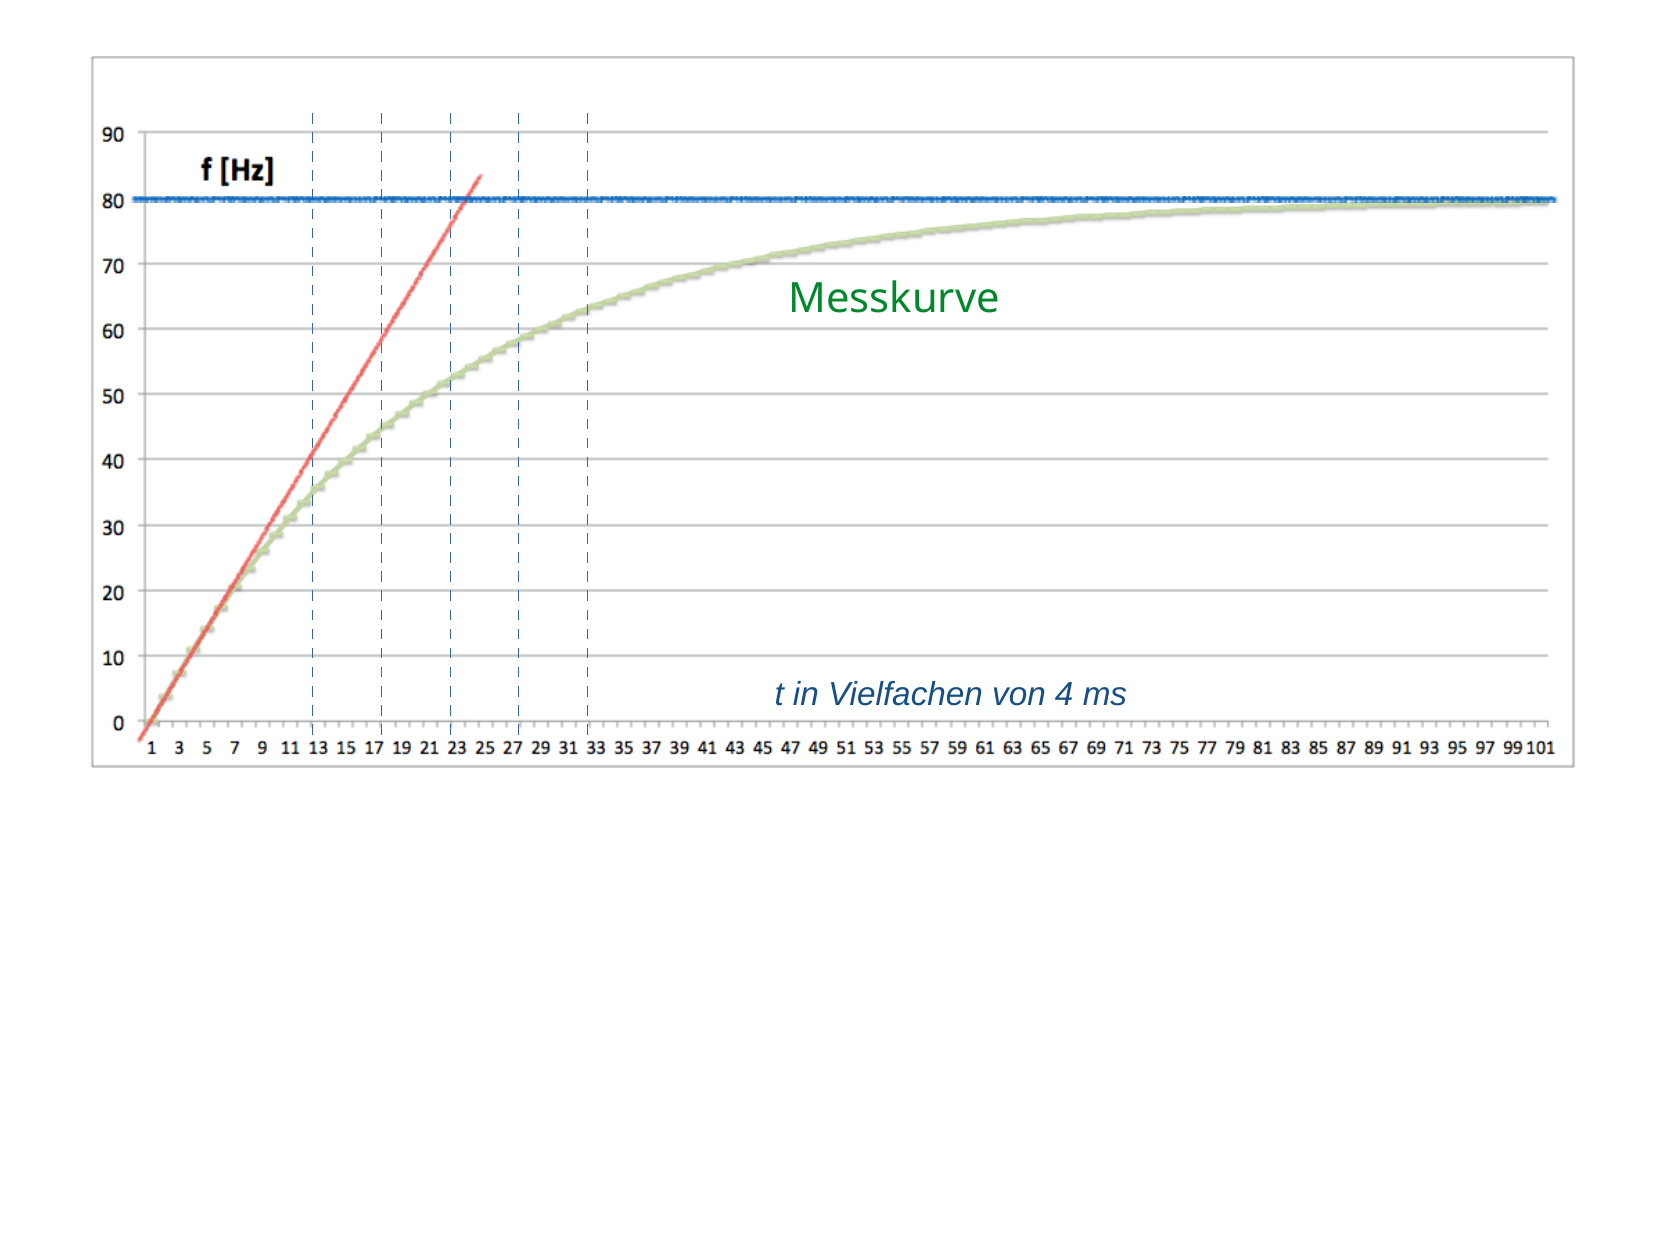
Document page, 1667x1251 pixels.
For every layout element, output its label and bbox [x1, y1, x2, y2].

picture [0, 55, 1576, 769]
